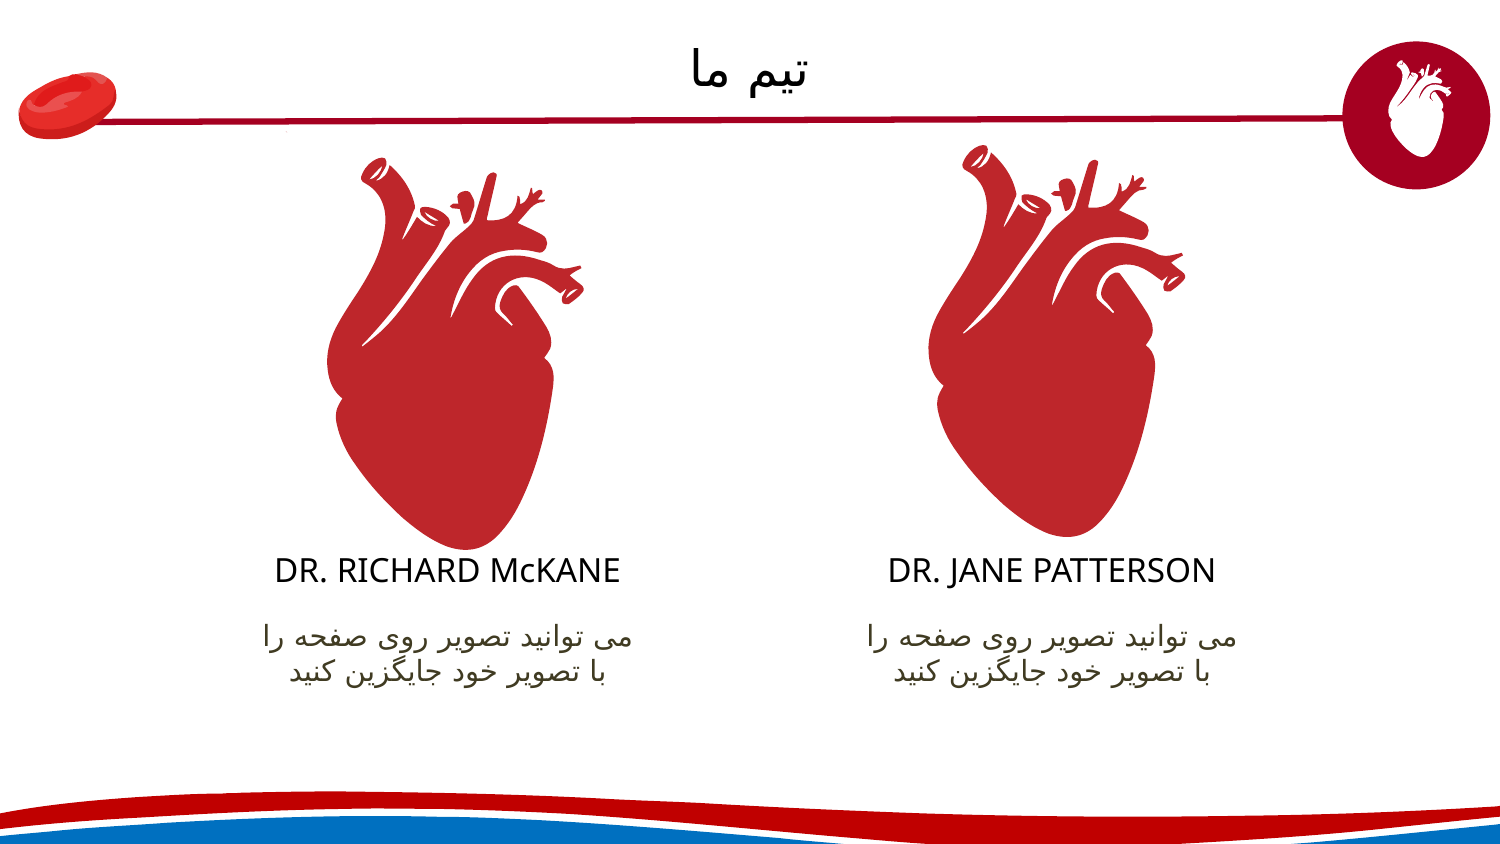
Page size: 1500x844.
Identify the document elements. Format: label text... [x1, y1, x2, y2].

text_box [927, 144, 1187, 540]
title DR. JANE PATTERSON [847, 526, 1257, 602]
title DR. RICHARD McKANE [243, 526, 653, 602]
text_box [325, 156, 585, 553]
title تیم ما [307, 21, 1193, 116]
subtitle می توانید تصویر روی صفحه را با تصویر خود جایگزین کنید [243, 602, 653, 718]
subtitle می توانید تصویر روی صفحه را با تصویر خود جایگزین کنید [847, 602, 1257, 718]
